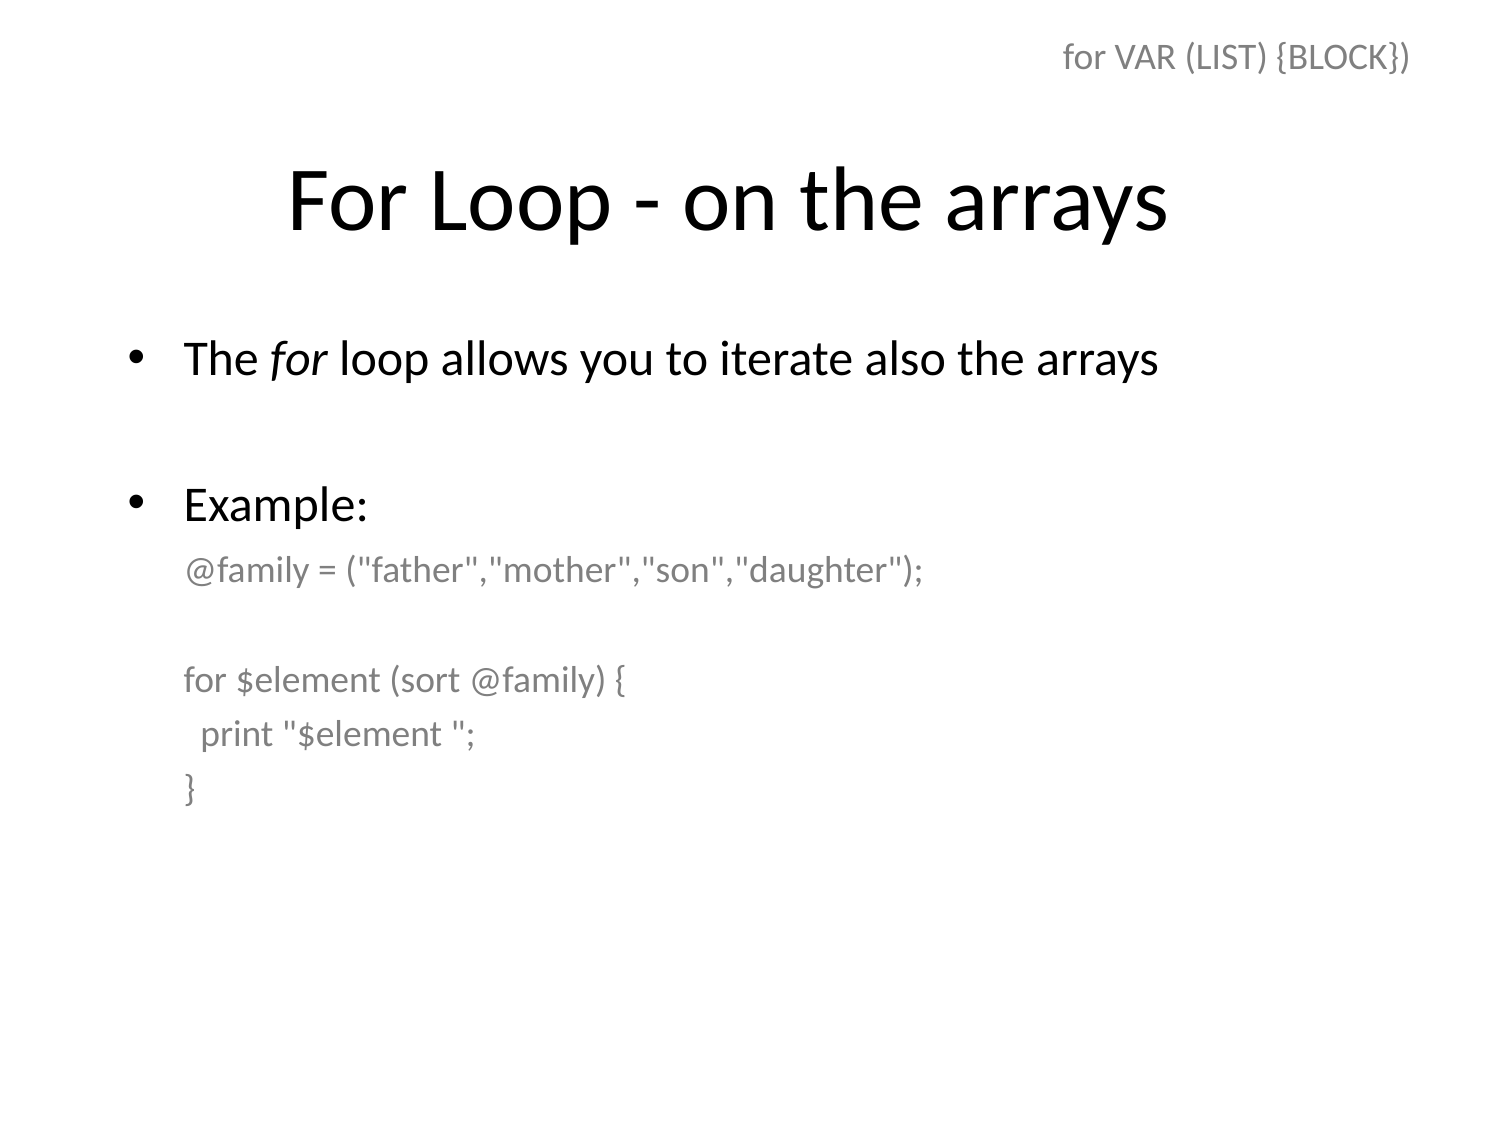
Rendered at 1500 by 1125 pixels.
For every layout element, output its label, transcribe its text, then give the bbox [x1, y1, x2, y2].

text_box for VAR (LIST) {BLOCK}) [1048, 24, 1426, 86]
title For Loop - on the arrays [112, 99, 1388, 288]
list The for loop allows you to iterate also the arrays Example: @family = ("father","mother","son","daughter"); for $element (sort @family) { print "$element "; } [112, 324, 1388, 1000]
